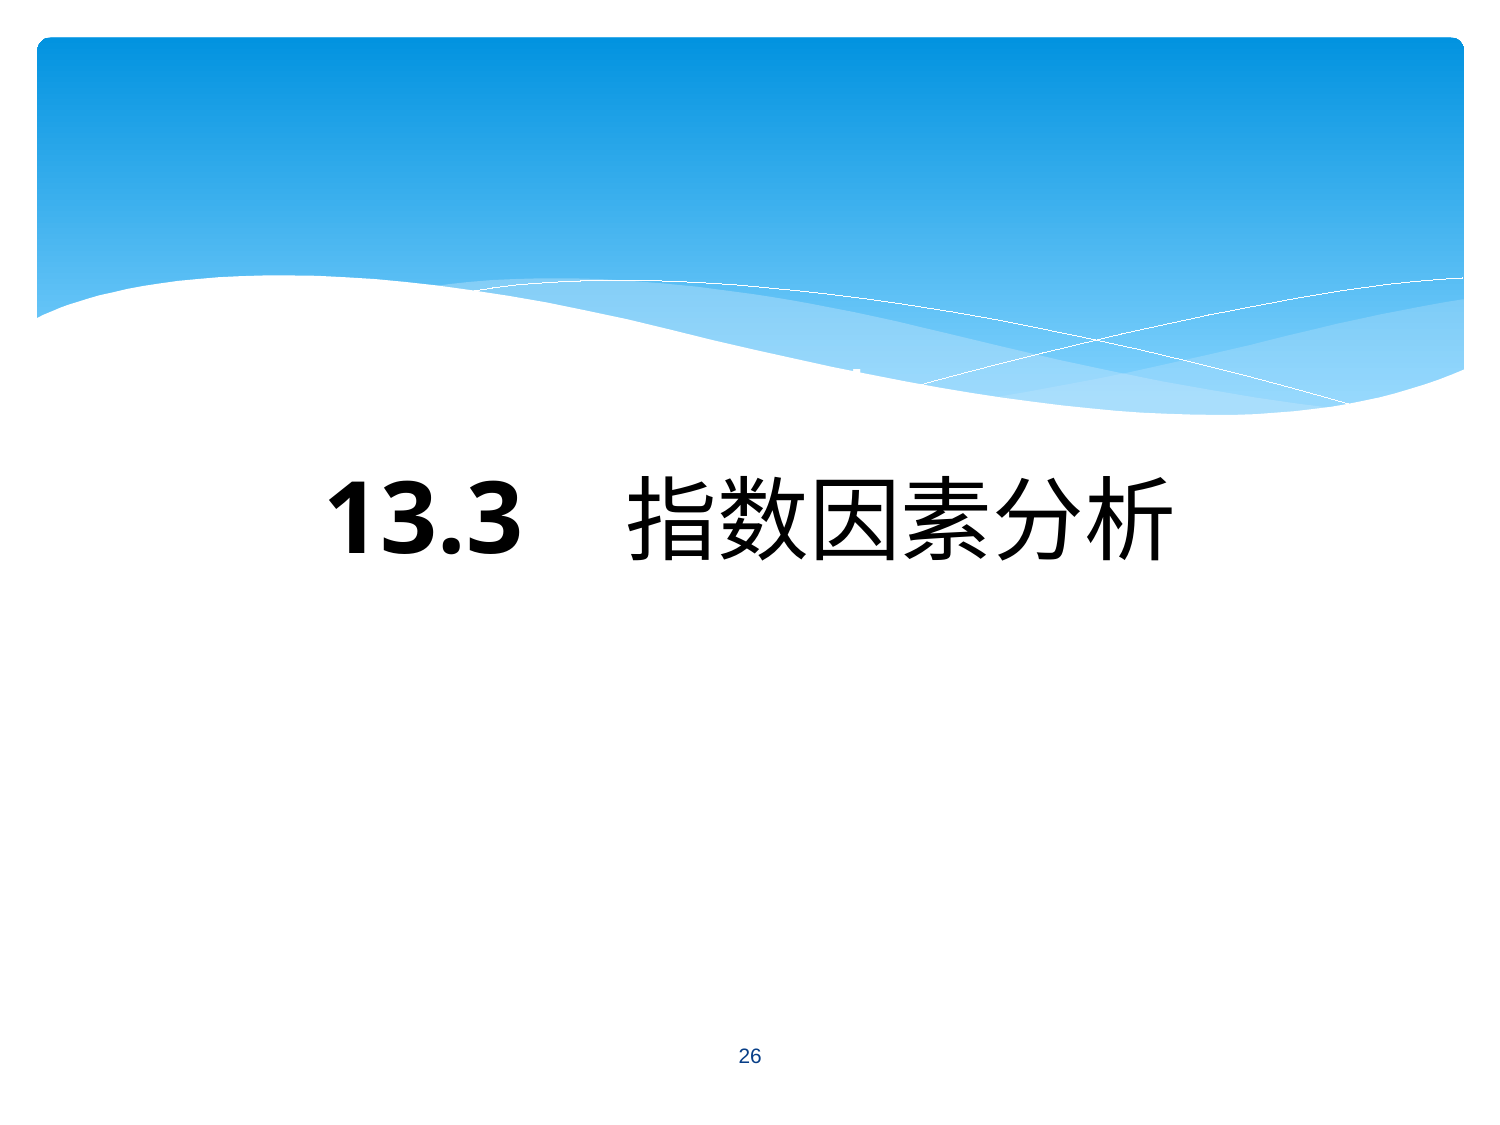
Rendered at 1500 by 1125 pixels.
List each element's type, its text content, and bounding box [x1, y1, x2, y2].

text_box 13.3 指数因素分析 [0, 446, 1500, 582]
slide_number 26 [654, 1025, 846, 1086]
title 第三节 [48, 315, 1450, 446]
